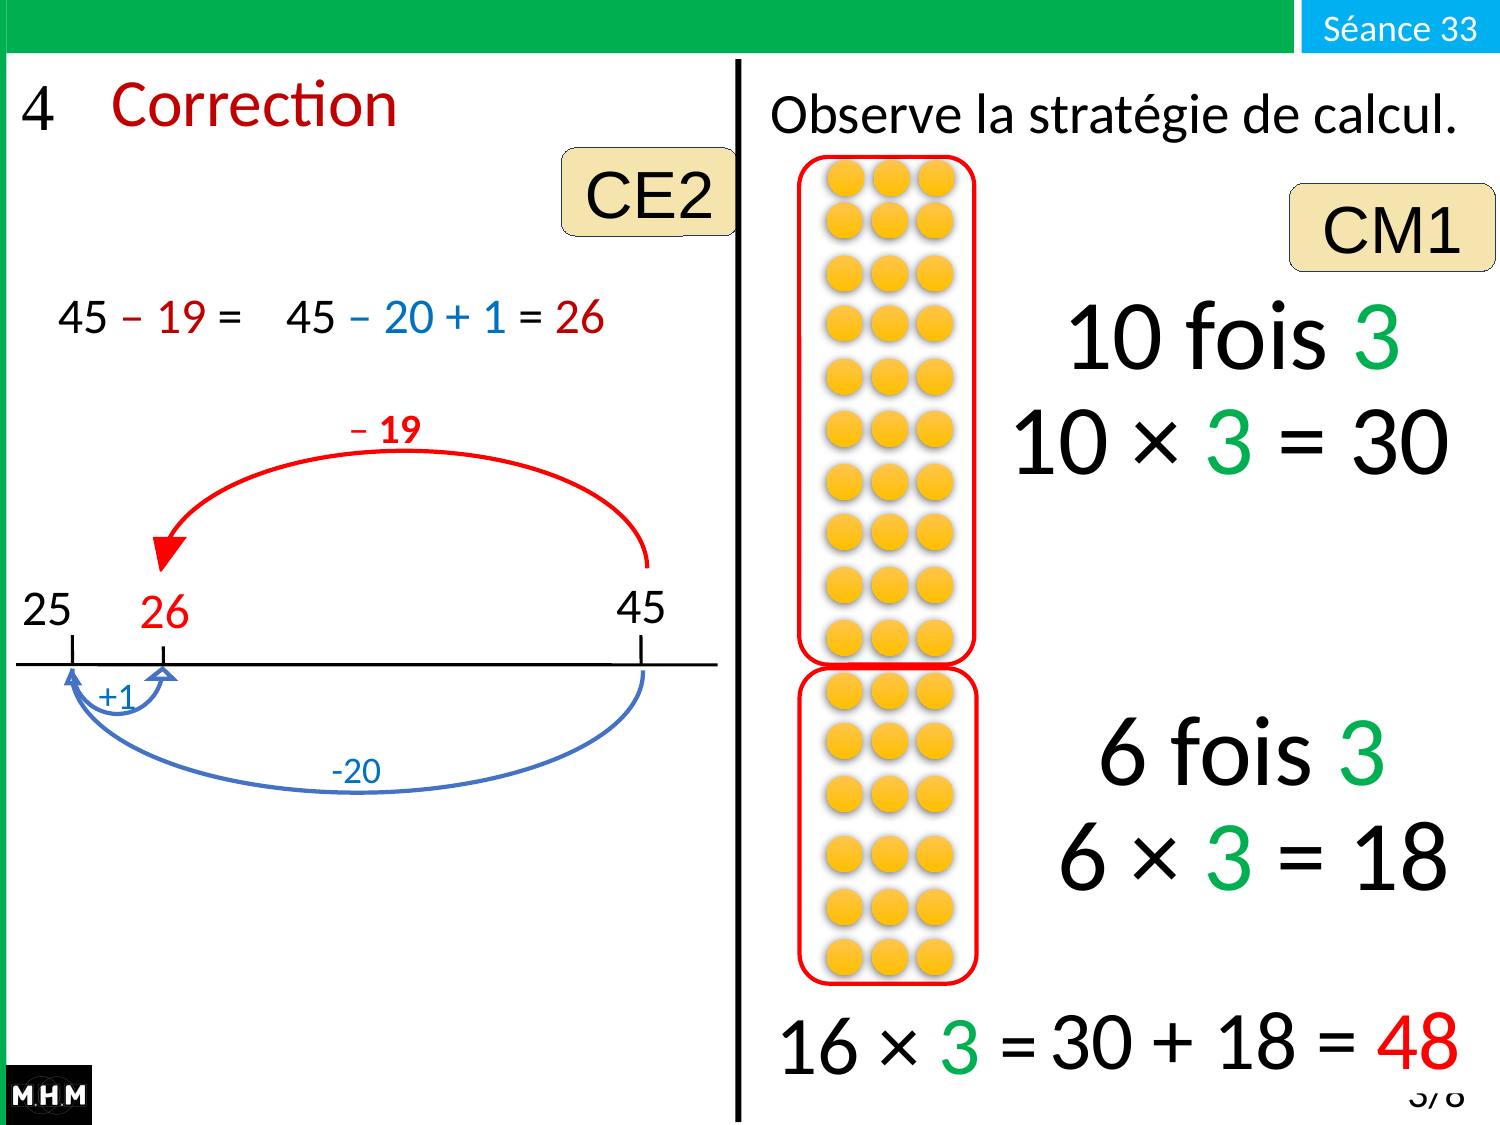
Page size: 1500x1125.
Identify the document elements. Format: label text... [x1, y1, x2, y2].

text_box Observe la stratégie de calcul. [755, 71, 1490, 158]
text_box 6 fois 3 [1025, 677, 1482, 813]
text_box 45 – 19 = [43, 275, 286, 351]
text_box – 19 [333, 394, 456, 460]
text_box [456, 451, 650, 569]
text_box [63, 673, 83, 710]
text_box 45 [601, 565, 712, 641]
text_box +1 [83, 672, 159, 724]
text_box 16 × 3 = … [752, 983, 1140, 1099]
text_box [918, 160, 955, 197]
text_box [873, 160, 910, 197]
text_box CM1 [1289, 183, 1496, 272]
list 3/8 [1373, 1064, 1500, 1125]
picture [6, 1065, 92, 1125]
text_box [797, 666, 979, 983]
text_box Correction [96, 60, 440, 150]
text_box [152, 453, 333, 570]
text_box 10 fois 3 [1015, 262, 1472, 397]
text_box [828, 160, 865, 197]
text_box -20 [241, 738, 456, 798]
text_box CE2 [561, 147, 738, 237]
text_box 10 × 3 = 30 [984, 366, 1474, 502]
text_box [70, 673, 83, 701]
text_box [797, 154, 977, 666]
text_box [159, 672, 179, 692]
text_box [96, 724, 241, 785]
text_box [456, 672, 646, 788]
text_box 6 × 3 = 18 [1041, 813, 1467, 918]
text_box 25 [7, 568, 117, 643]
text_box 45 – 20 + 1 = 26 [271, 271, 671, 347]
text_box 30 + 18 = 48 [1034, 978, 1478, 1094]
text_box 26 [124, 571, 231, 647]
text_box ? [120, 570, 206, 645]
